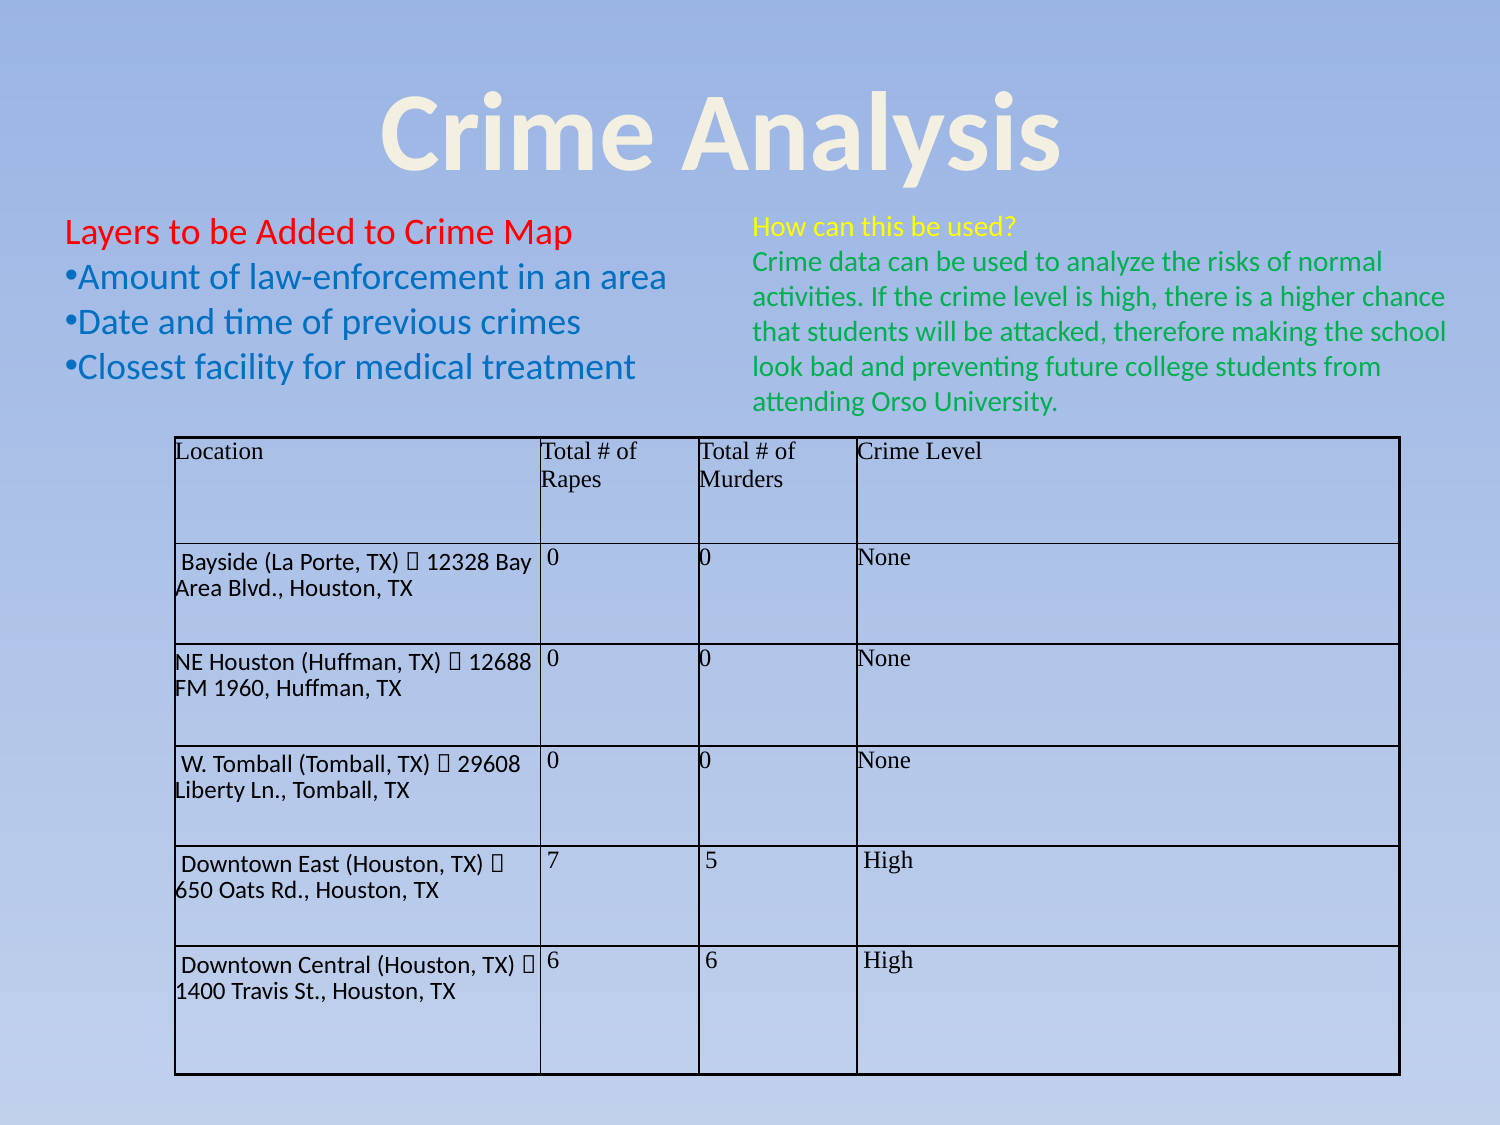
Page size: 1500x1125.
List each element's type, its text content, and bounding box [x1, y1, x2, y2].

table_header Location [176, 439, 540, 543]
table_cell 0 [541, 645, 698, 745]
table_cell Downtown Central (Houston, TX)  1400 Travis St., Houston, TX [176, 947, 540, 1073]
table_cell W. Tomball (Tomball, TX)  29608 Liberty Ln., Tomball, TX [176, 747, 540, 845]
table_cell 6 [700, 947, 856, 1073]
table_cell High [858, 847, 1398, 945]
table_cell 0 [541, 747, 698, 845]
table_cell 0 [541, 544, 698, 643]
table_cell 0 [700, 747, 856, 845]
table_cell High [858, 947, 1398, 1073]
table_cell None [858, 747, 1398, 845]
text_box Crime Analysis [365, 49, 1079, 200]
table_cell None [858, 544, 1398, 643]
table_cell 6 [541, 947, 698, 1073]
table_cell Bayside (La Porte, TX)  12328 Bay Area Blvd., Houston, TX [176, 544, 540, 643]
table_header Crime Level [858, 439, 1398, 543]
table_cell 0 [700, 645, 856, 745]
text_box Layers to be Added to Crime Map Amount of law-enforcement in an area Date and time of previous crimes Closest facility for medical treatment [49, 199, 713, 440]
table_cell Downtown East (Houston, TX)  650 Oats Rd., Houston, TX [176, 847, 540, 945]
table_cell 5 [700, 847, 856, 945]
table_cell NE Houston (Huffman, TX)  12688 FM 1960, Huffman, TX [176, 645, 540, 745]
table_header Total # of Rapes [541, 439, 698, 543]
table_header Total # of Murders [700, 439, 856, 543]
text_box How can this be used? Crime data can be used to analyze the risks of normal activities. If the crime level is high, there is a higher chance that students will be attacked, therefore making the school look bad and preventing future college students from attending Orso University. [737, 199, 1463, 425]
table_cell 0 [700, 544, 856, 643]
table_cell None [858, 645, 1398, 745]
table_cell 7 [541, 847, 698, 945]
